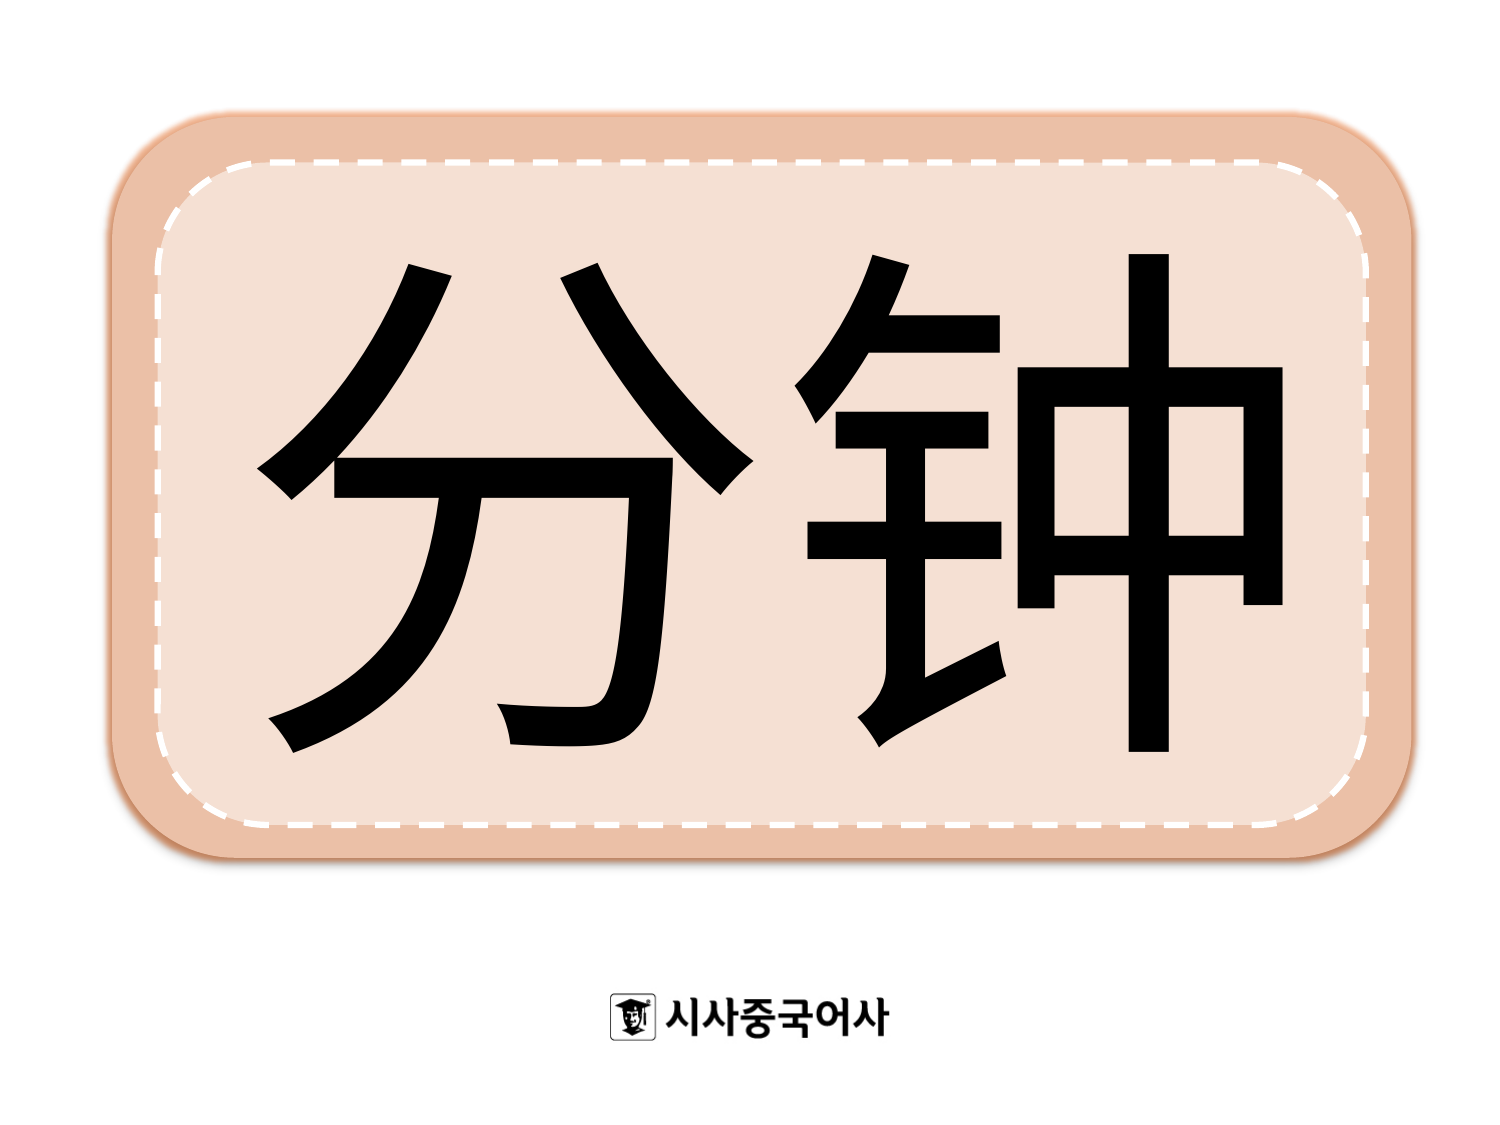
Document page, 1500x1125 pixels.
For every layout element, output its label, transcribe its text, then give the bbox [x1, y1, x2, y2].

text_box 分钟 [171, 160, 1380, 824]
picture [602, 987, 898, 1047]
